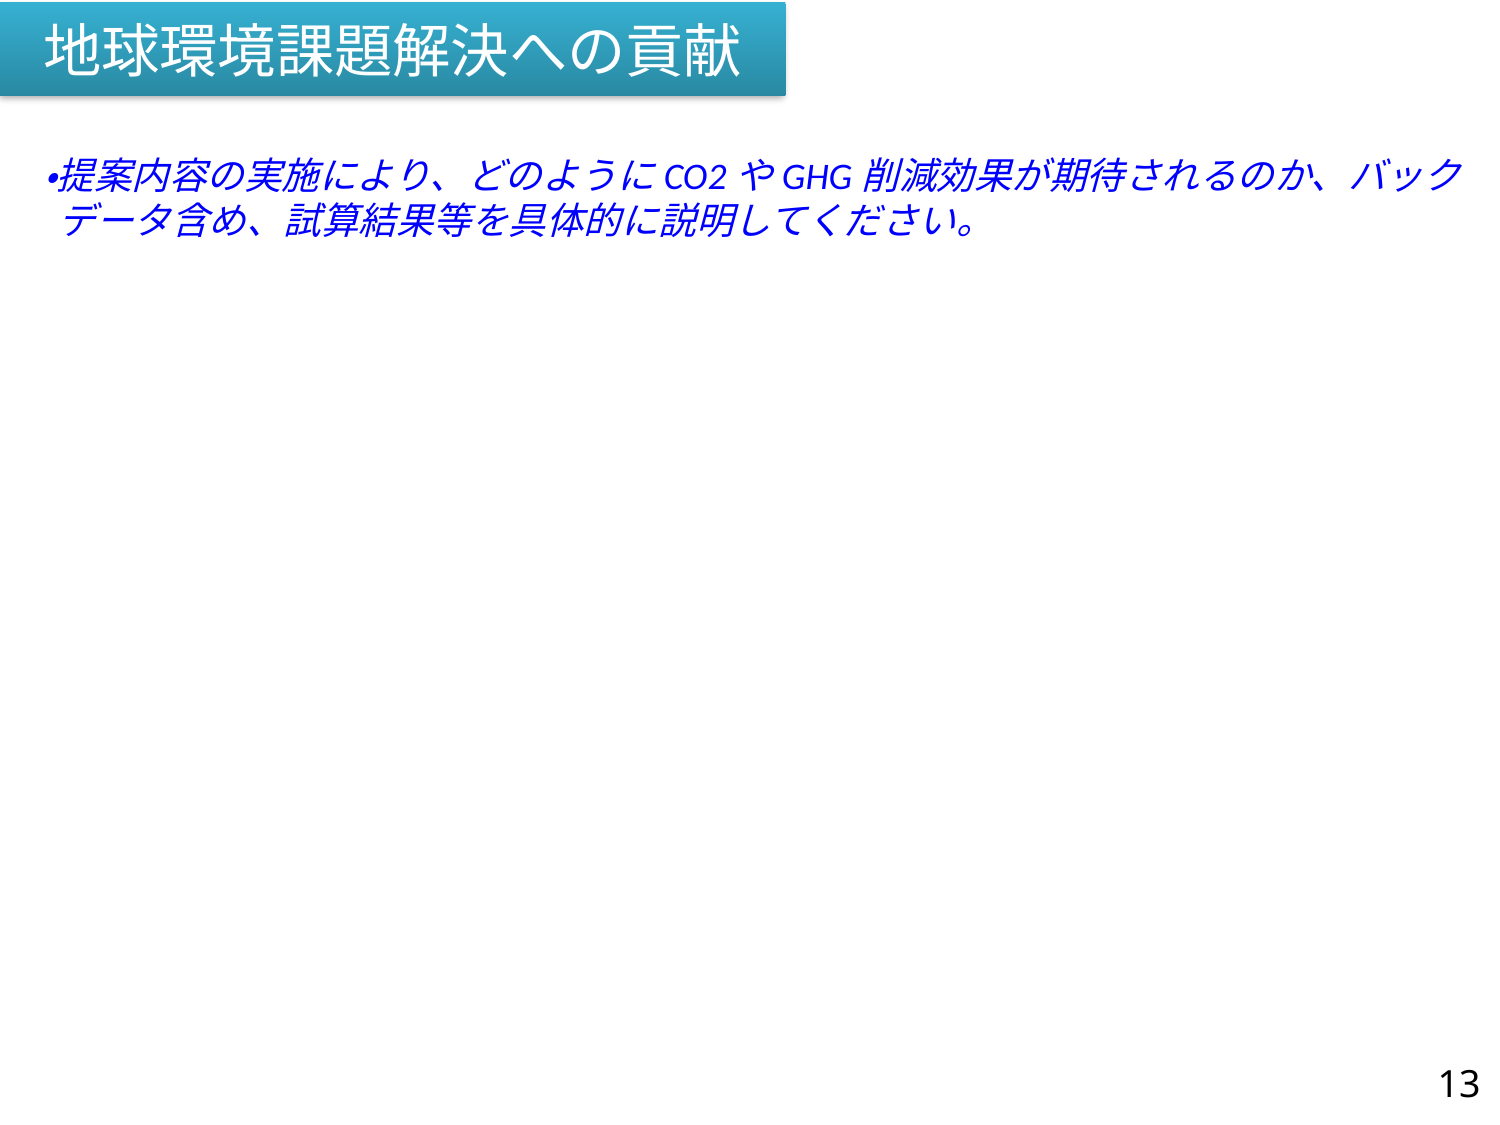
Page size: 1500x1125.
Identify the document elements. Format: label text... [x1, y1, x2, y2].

text_box ・提案内容の実施により、どのようにCO2やGHG削減効果が期待されるのか、バックデータ含め、試算結果等を具体的に説明してください。 [29, 144, 1481, 250]
text_box 13 [1393, 1066, 1481, 1105]
title 地球環境課題解決への貢献 [0, 2, 786, 96]
